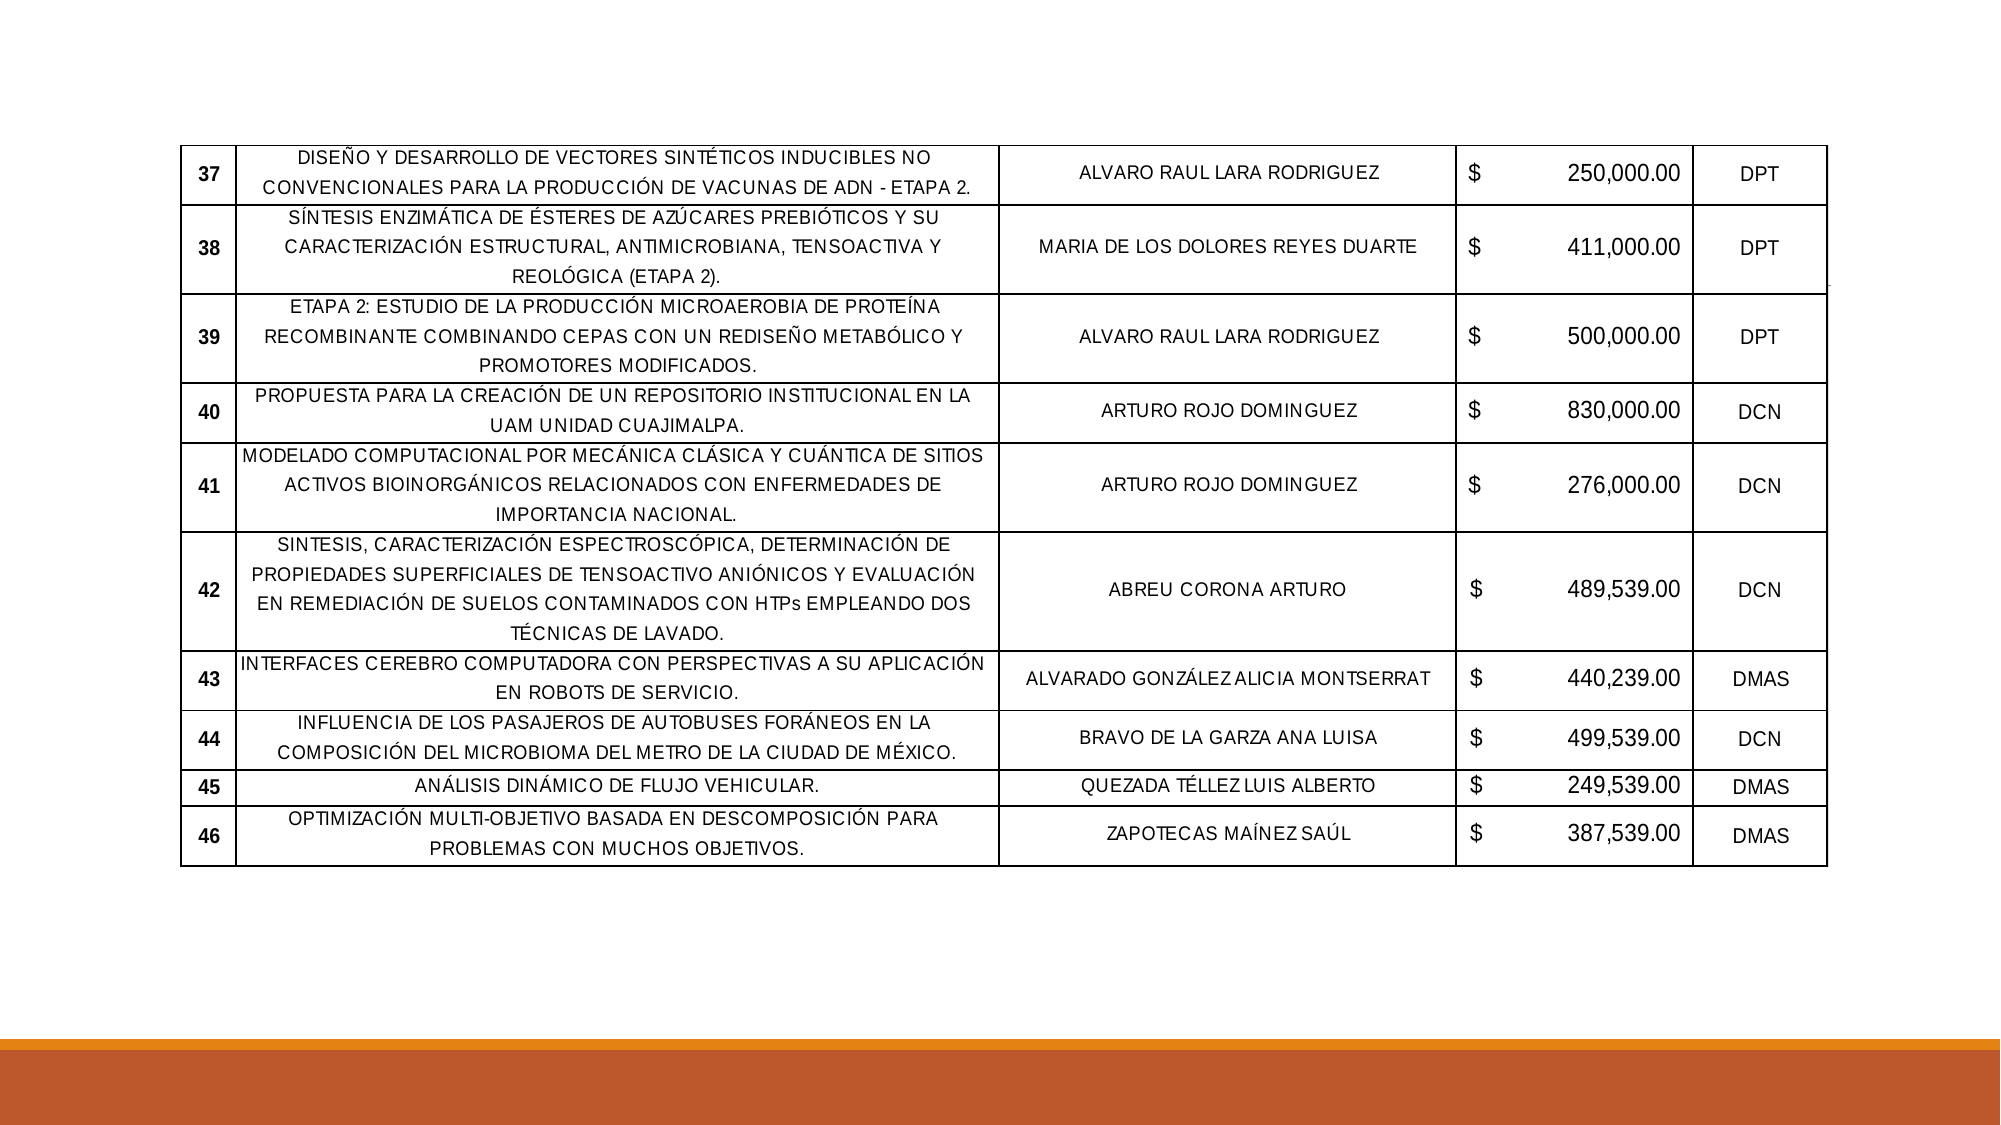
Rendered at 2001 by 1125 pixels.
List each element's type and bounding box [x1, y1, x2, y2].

text_box [179, 144, 1831, 869]
